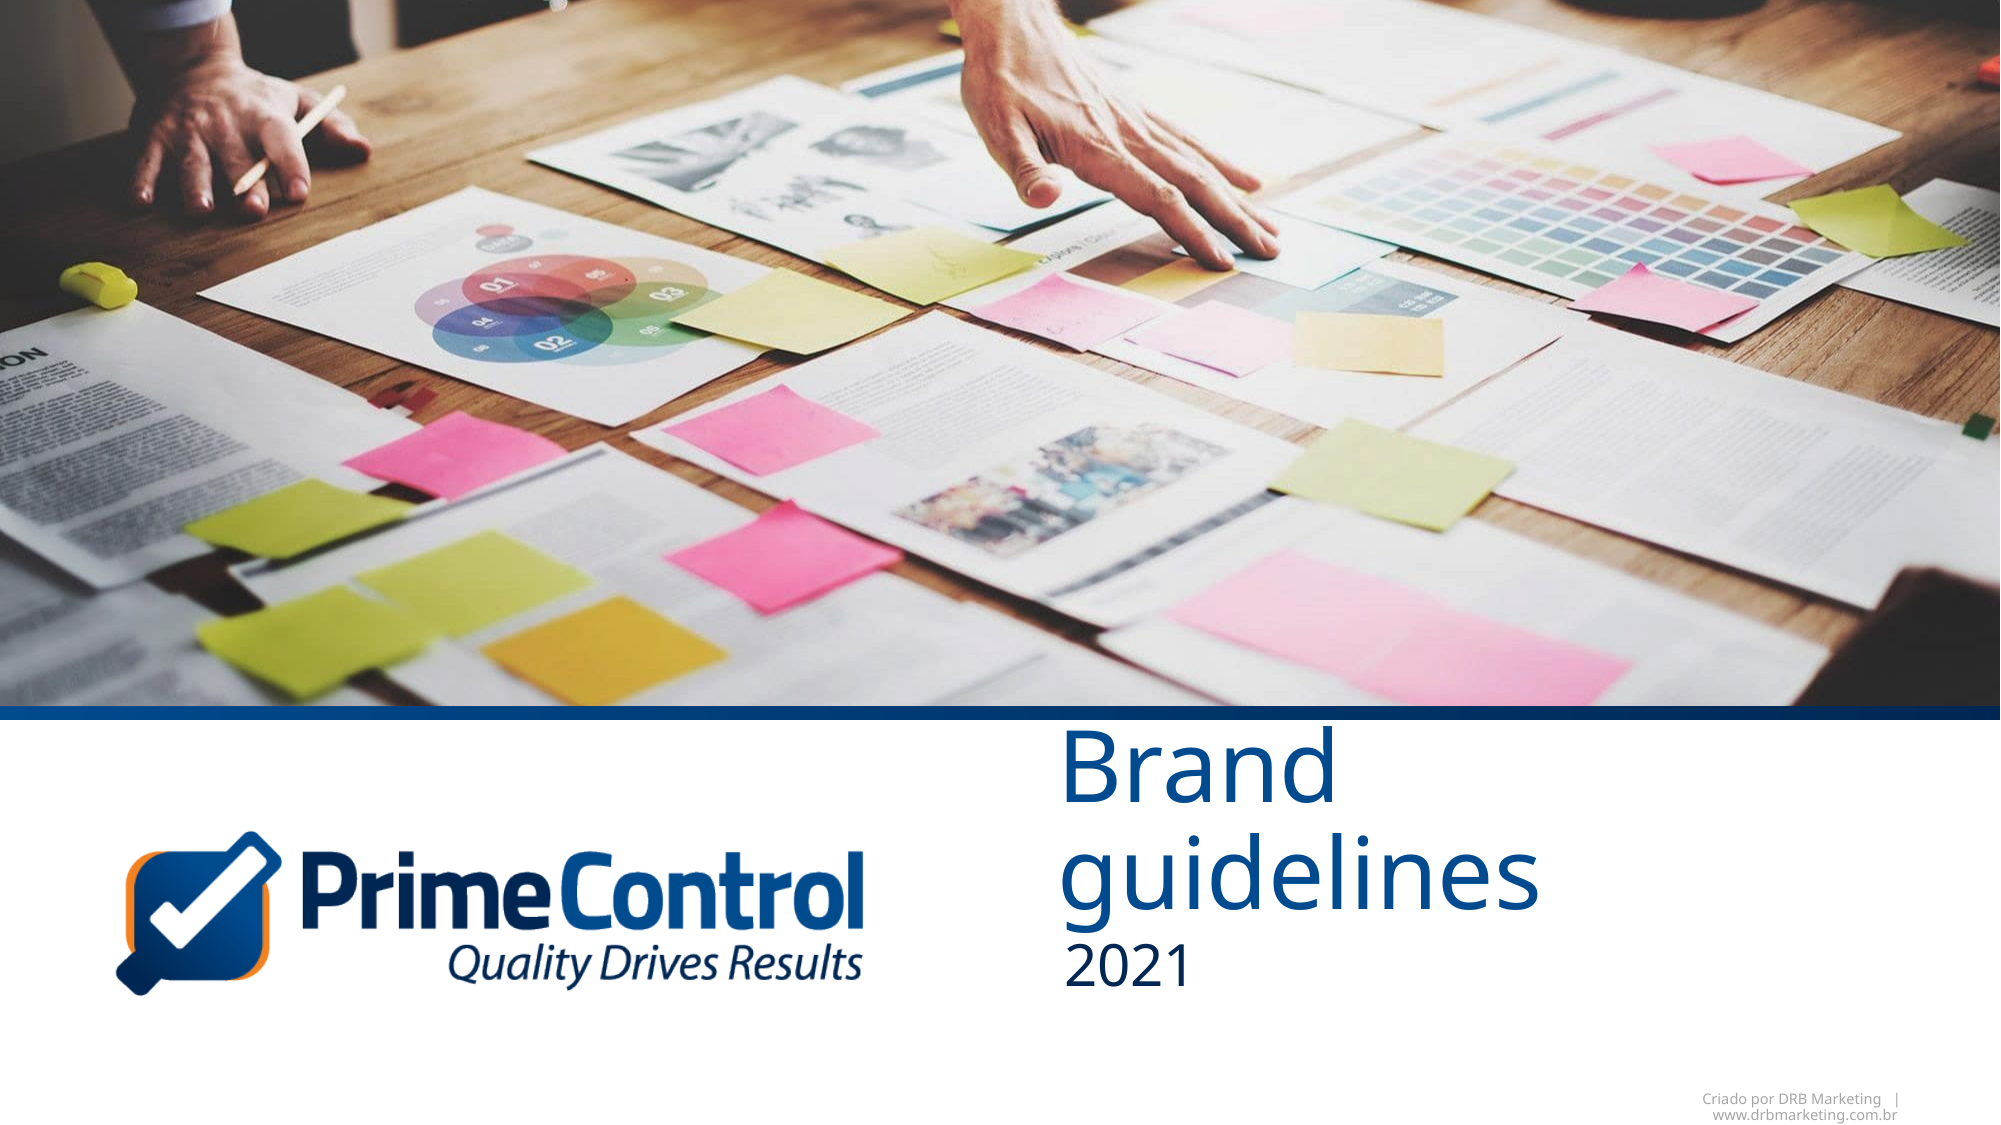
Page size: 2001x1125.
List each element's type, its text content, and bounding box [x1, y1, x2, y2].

subtitle 2021 [1049, 928, 1390, 1026]
picture [85, 804, 895, 1022]
title Brand guidelines [1042, 757, 1840, 940]
text_box Criado por DRB Marketing | www.drbmarketing.com.br [1610, 1084, 2000, 1125]
picture [0, 0, 2000, 706]
text_box [0, 706, 2000, 721]
